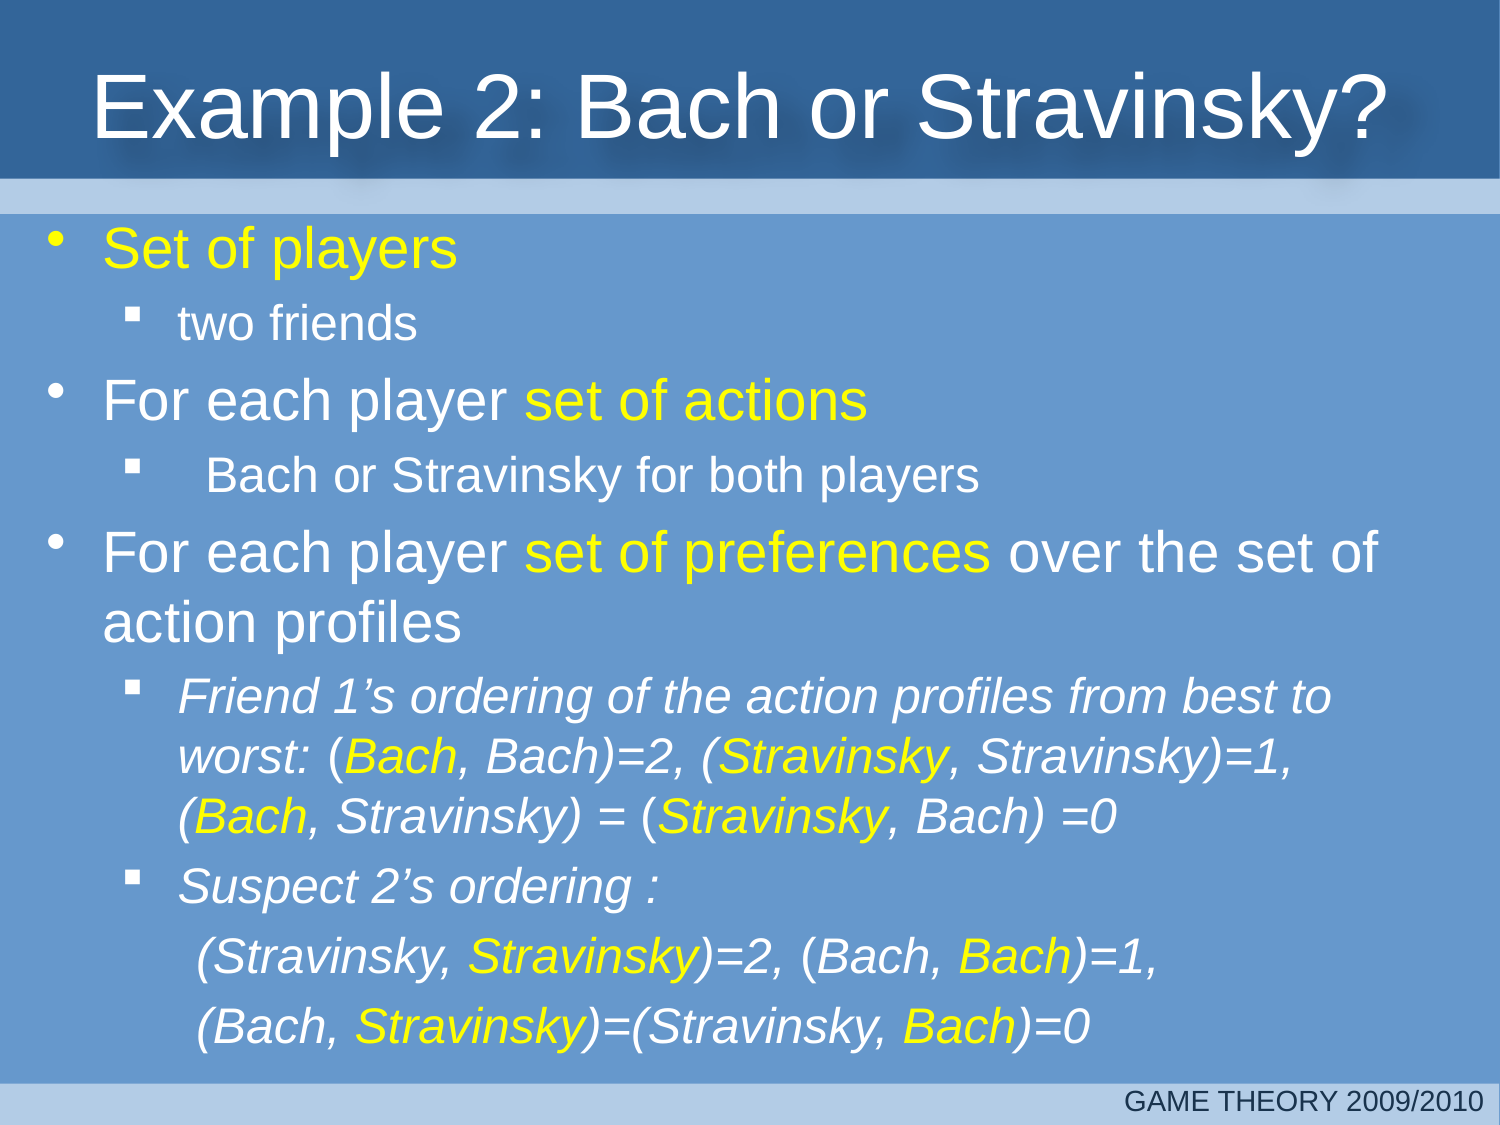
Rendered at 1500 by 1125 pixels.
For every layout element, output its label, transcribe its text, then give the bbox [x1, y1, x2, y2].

title Example 2: Bach or Stravinsky? [74, 42, 1436, 162]
text_box GAME THEORY 2009/2010 [1109, 1075, 1500, 1125]
text_box Set of players two friends For each player set of actions Bach or Stravinsky for both players For each player set of preferences over the set of action profiles Friend 1’s ordering of the action profiles from best to worst: (Bach, Bach)=2, (Stravinsky, Stravinsky)=1, (Bach, Stravinsky) = (Stravinsky, Bach) =0 Suspect 2’s ordering : (Stravinsky, Stravinsky)=2, (Bach, Bach)=1, (Bach, Stravinsky)=(Stravinsky, Bach)=0 [31, 203, 1469, 1072]
